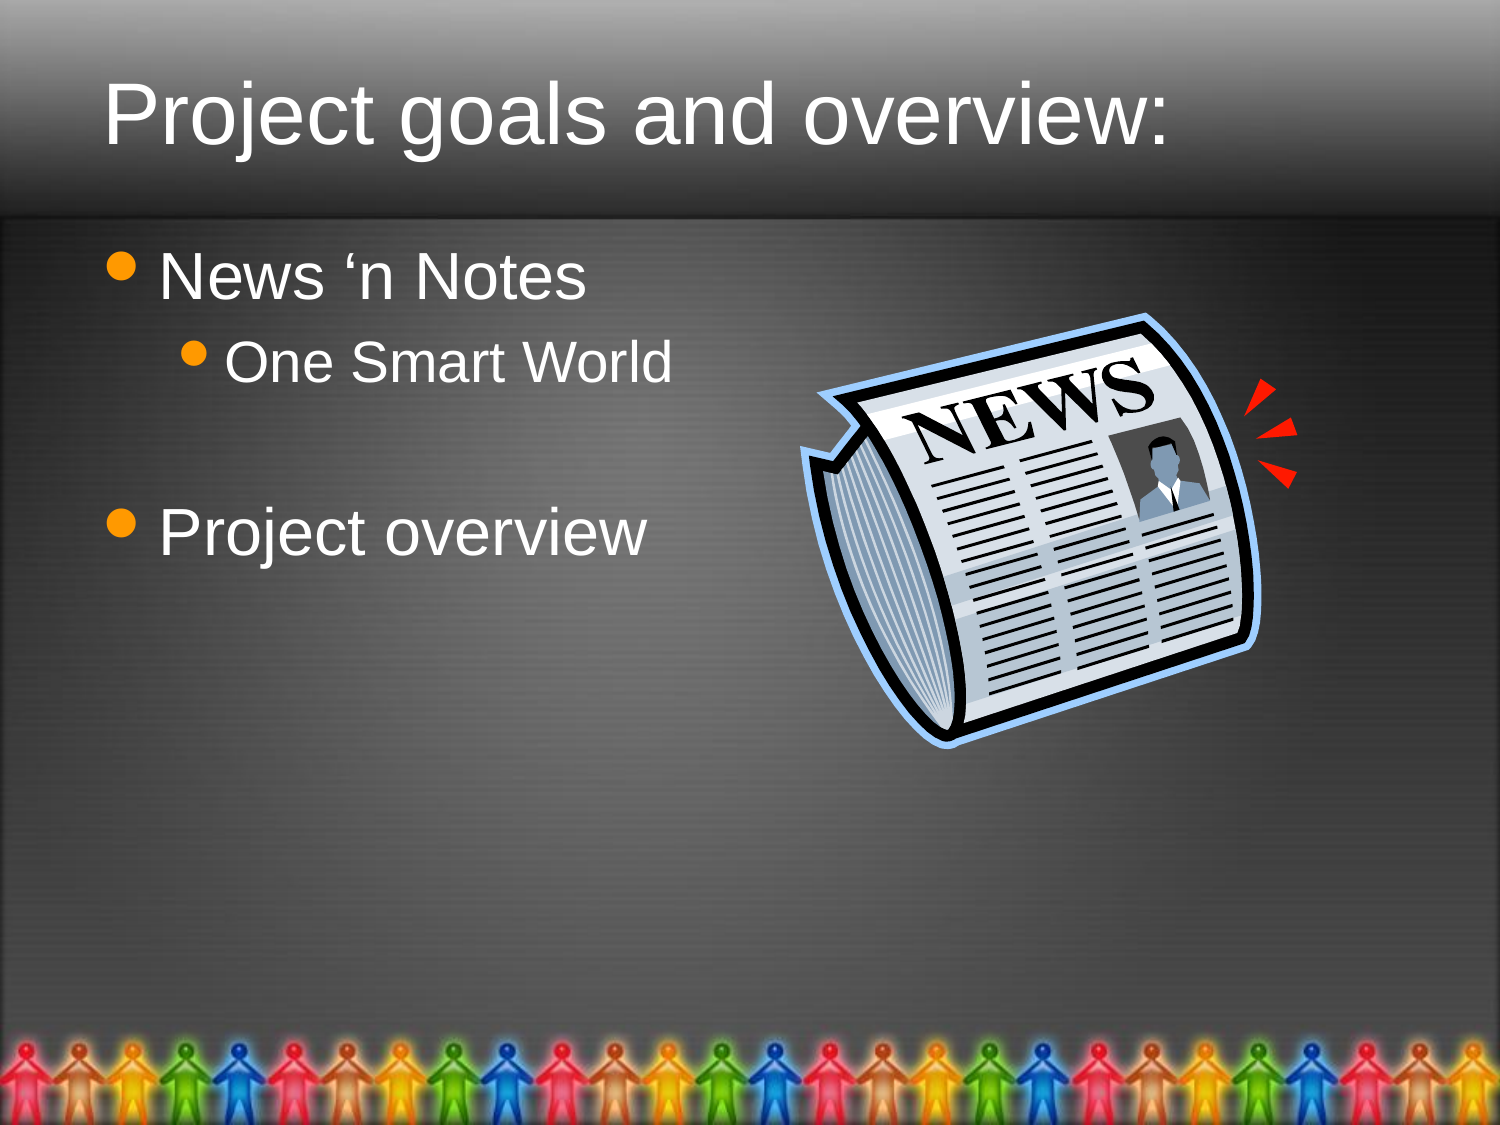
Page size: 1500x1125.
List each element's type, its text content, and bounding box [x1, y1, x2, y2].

title Project goals and overview: [87, 7, 1401, 213]
list News ‘n Notes One Smart World Project overview [87, 224, 1401, 1013]
picture [0, 0, 1500, 1125]
